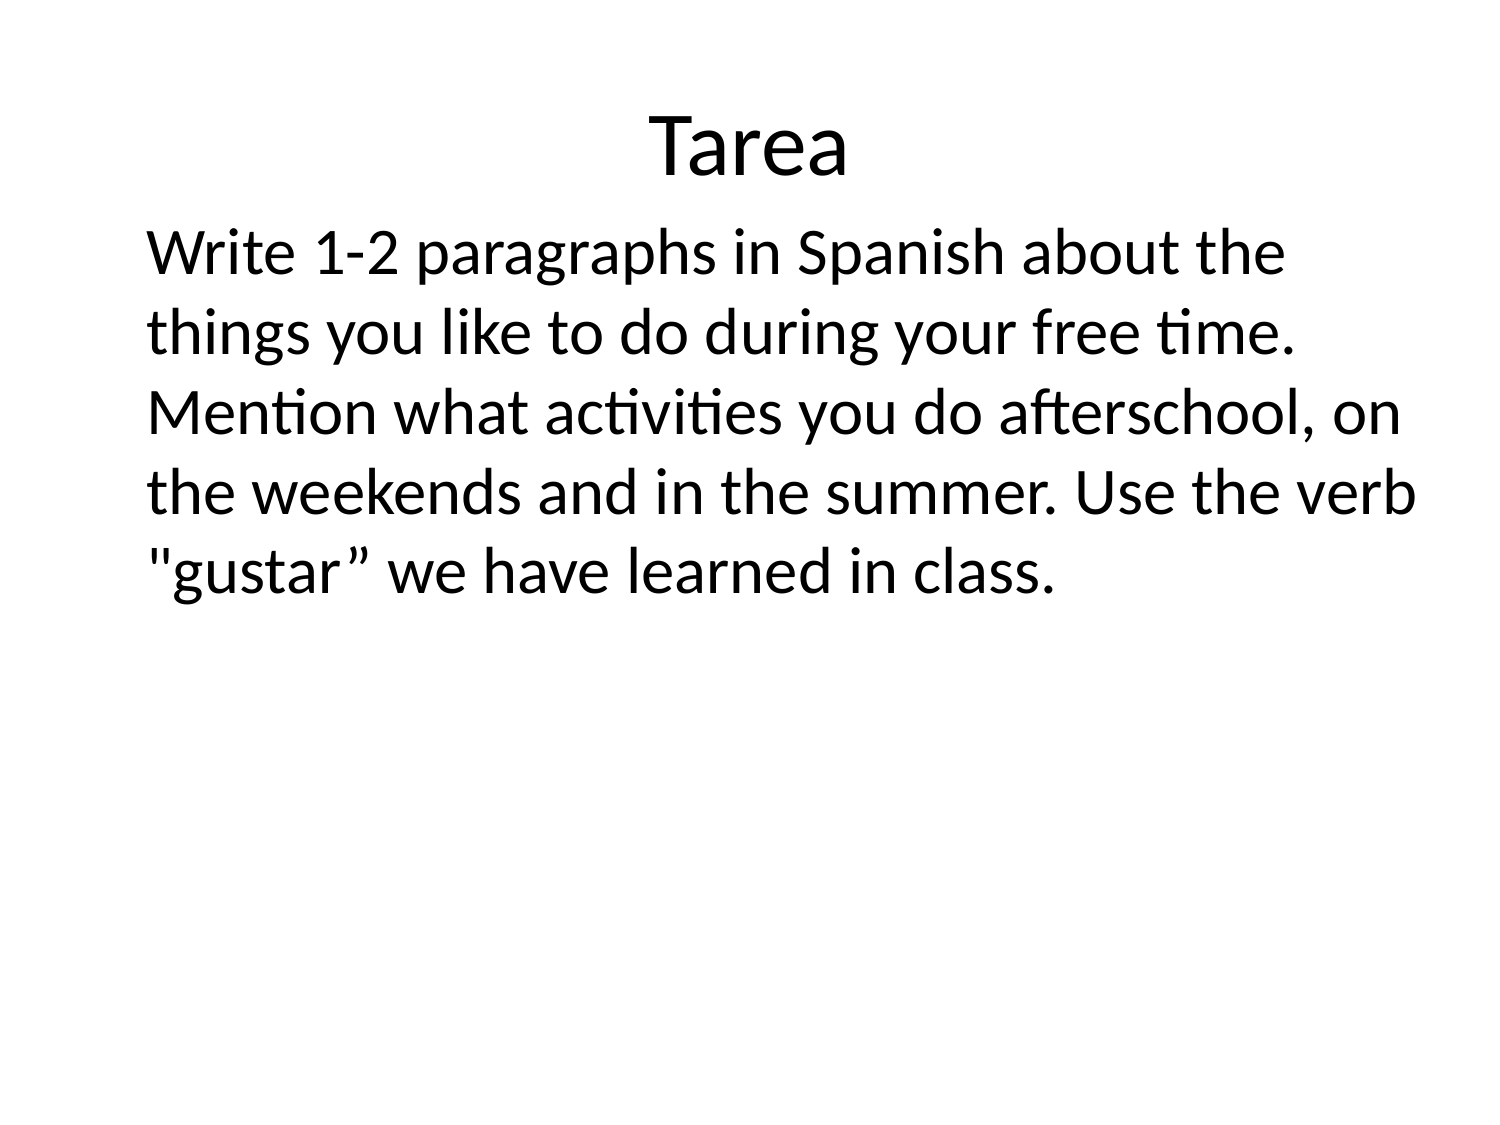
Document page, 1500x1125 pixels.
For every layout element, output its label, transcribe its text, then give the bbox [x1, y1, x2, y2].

list Write 1-2 paragraphs in Spanish about the things you like to do during your free time. Mention what activities you do afterschool, on the weekends and in the summer. Use the verb "gustar” we have learned in class. [75, 200, 1475, 1005]
title Tarea [75, 45, 1425, 200]
